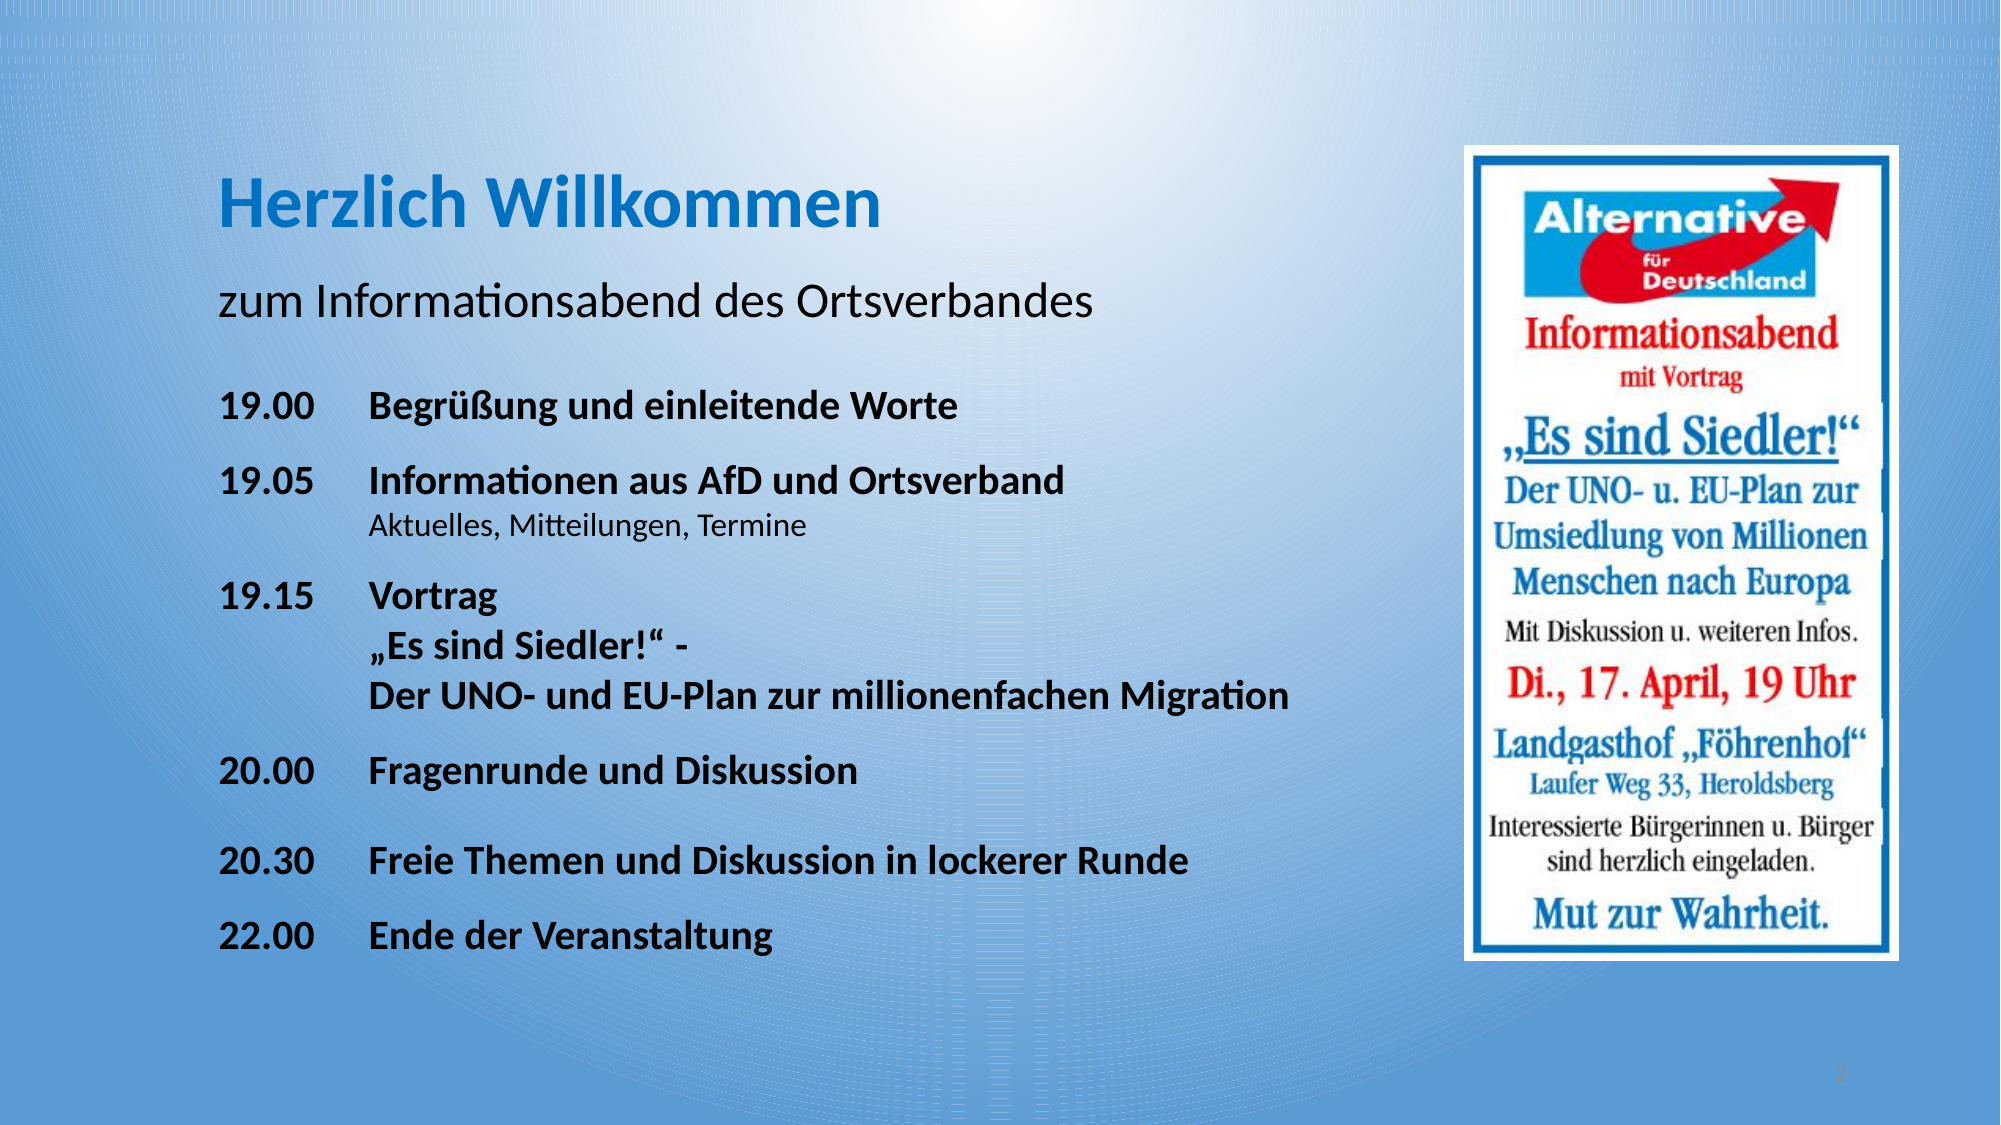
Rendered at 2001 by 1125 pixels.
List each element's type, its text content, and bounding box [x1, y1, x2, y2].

slide_number 2 [1412, 1042, 1863, 1103]
text_box Herzlich Willkommen zum Informationsabend des Ortsverbandes 19.00 Begrüßung und einleitende Worte 19.05 Informationen aus AfD und Ortsverband Aktuelles, Mitteilungen, Termine 19.15 Vortrag „Es sind Siedler!“ - Der UNO- und EU-Plan zur millionenfachen Migration 20.00 Fragenrunde und Diskussion 20.30 Freie Themen und Diskussion in lockerer Runde 22.00 Ende der Veranstaltung [203, 145, 1562, 966]
picture [1464, 145, 1899, 961]
